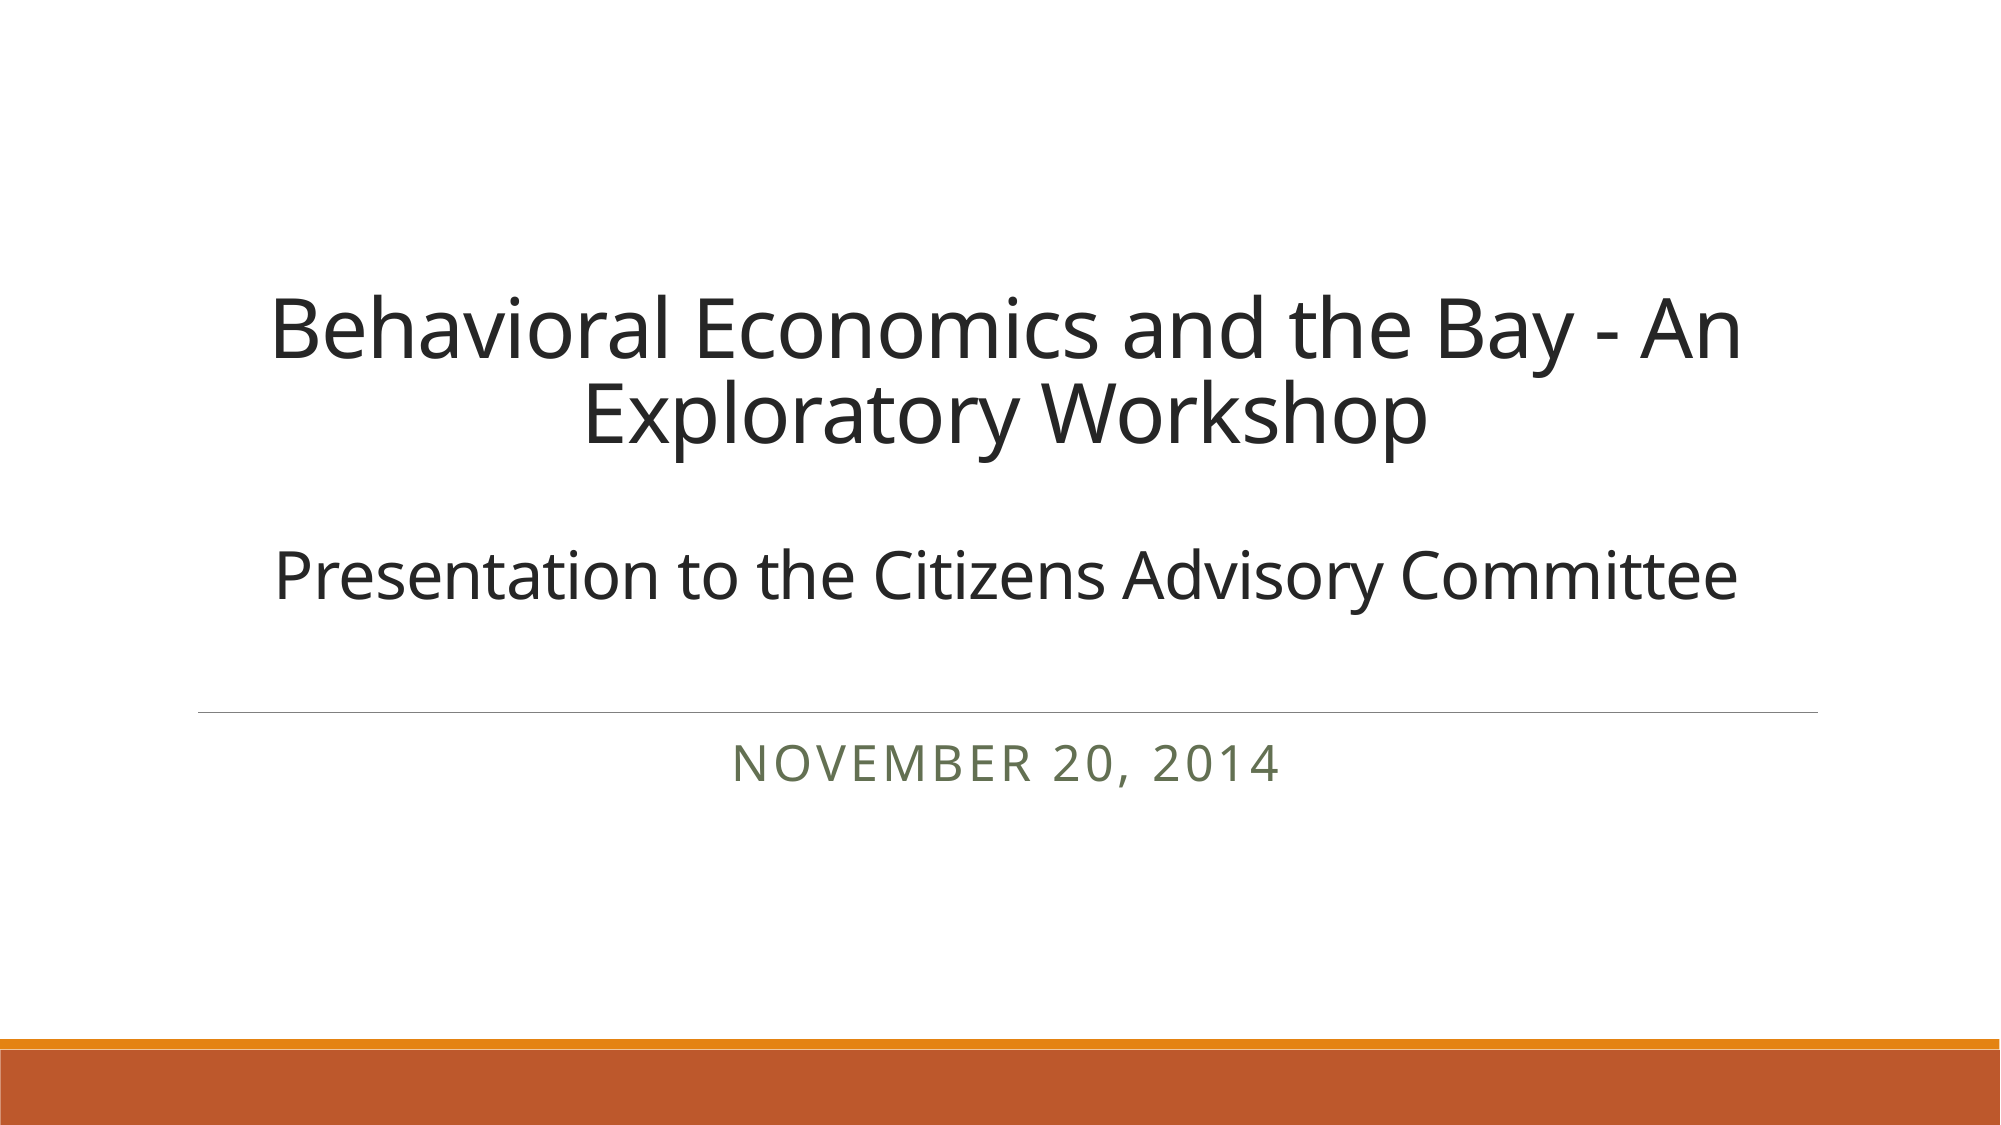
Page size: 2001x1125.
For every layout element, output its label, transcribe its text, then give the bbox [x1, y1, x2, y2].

subtitle November 20, 2014 [180, 730, 1831, 919]
title Behavioral Economics and the Bay - An Exploratory Workshop Presentation to the Citizens Advisory Committee [128, 209, 1885, 621]
